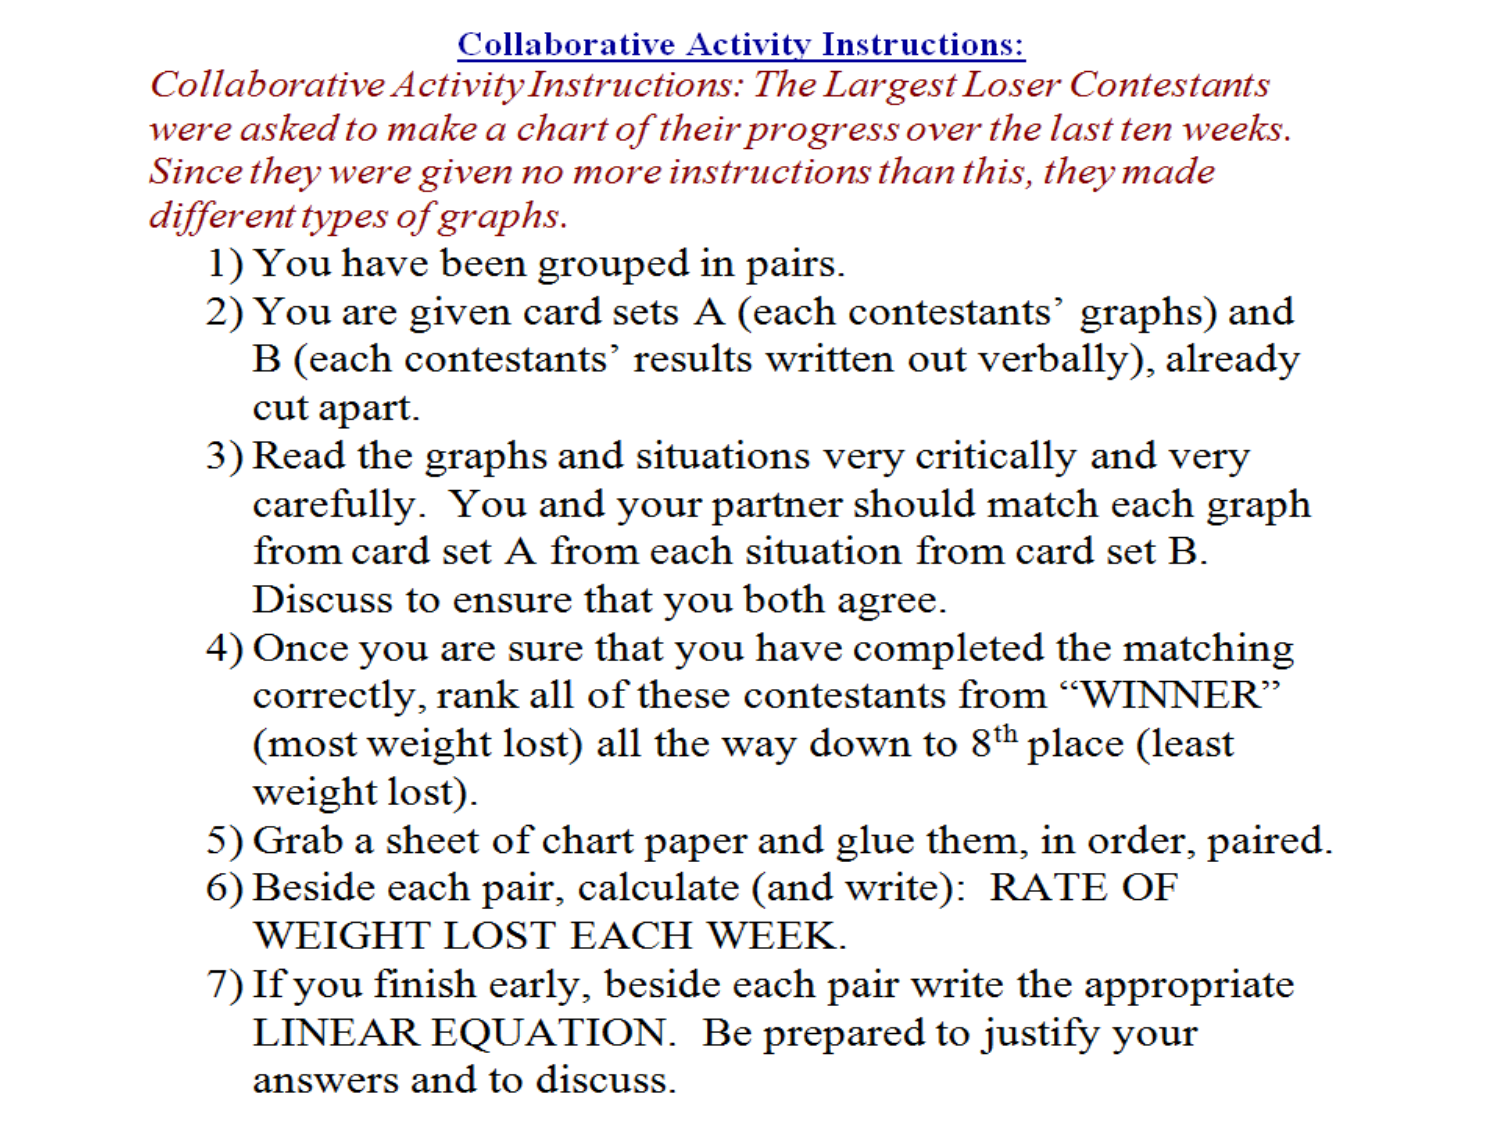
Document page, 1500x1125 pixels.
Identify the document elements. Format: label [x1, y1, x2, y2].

picture [137, 24, 1351, 1101]
